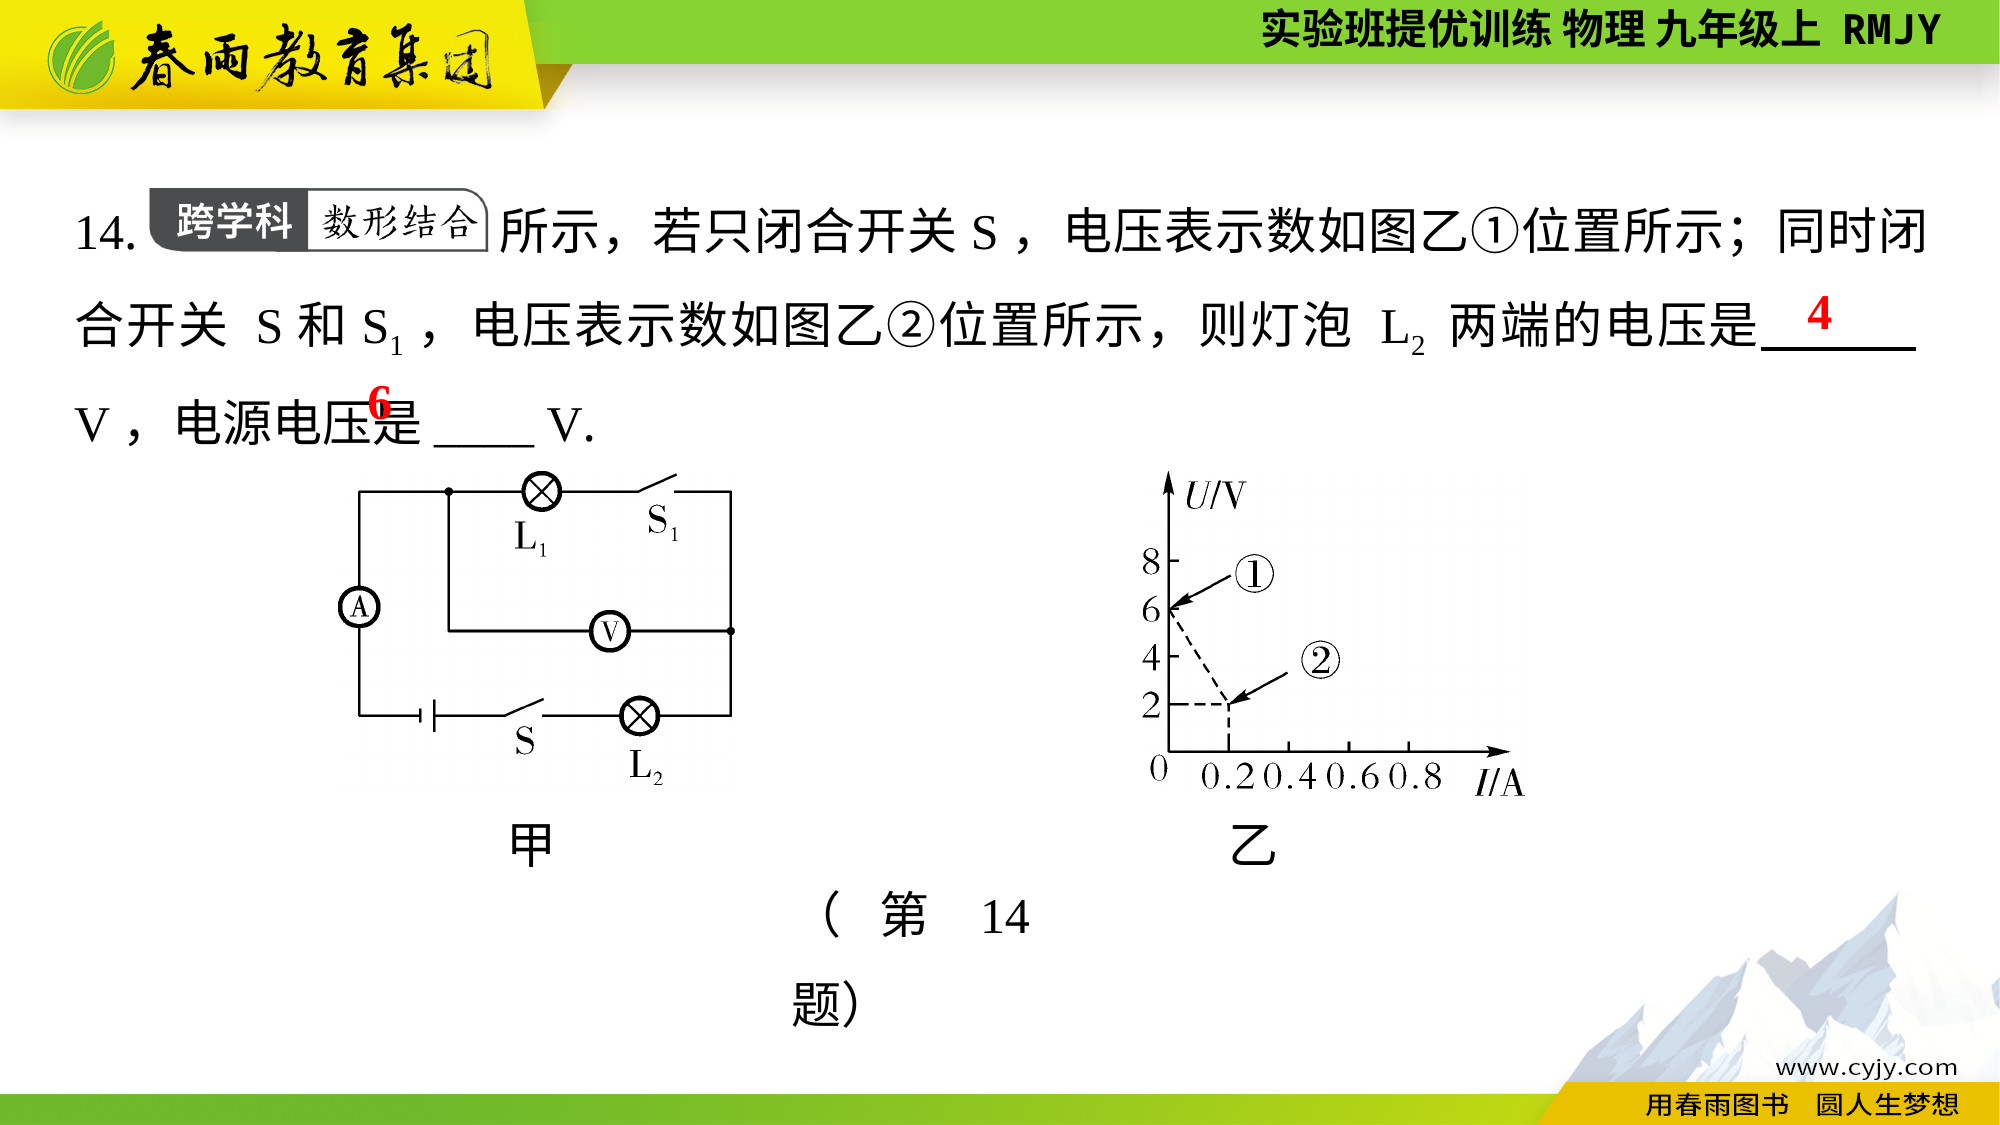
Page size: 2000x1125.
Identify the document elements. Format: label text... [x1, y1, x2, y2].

text_box 甲 乙 [491, 776, 1492, 881]
text_box （第14题） [776, 845, 1057, 951]
text_box 6 [352, 362, 408, 437]
text_box 4 [1792, 272, 1848, 348]
list 14. 如图甲所示，若只闭合开关S，电压表示数如图乙①位置所示；同时闭合开关 S和S1，电压表示数如图乙②位置所示，则灯泡 L2 两端的电压是 V，电源电压是____ V. [59, 161, 1944, 450]
picture [0, 0, 2000, 1125]
